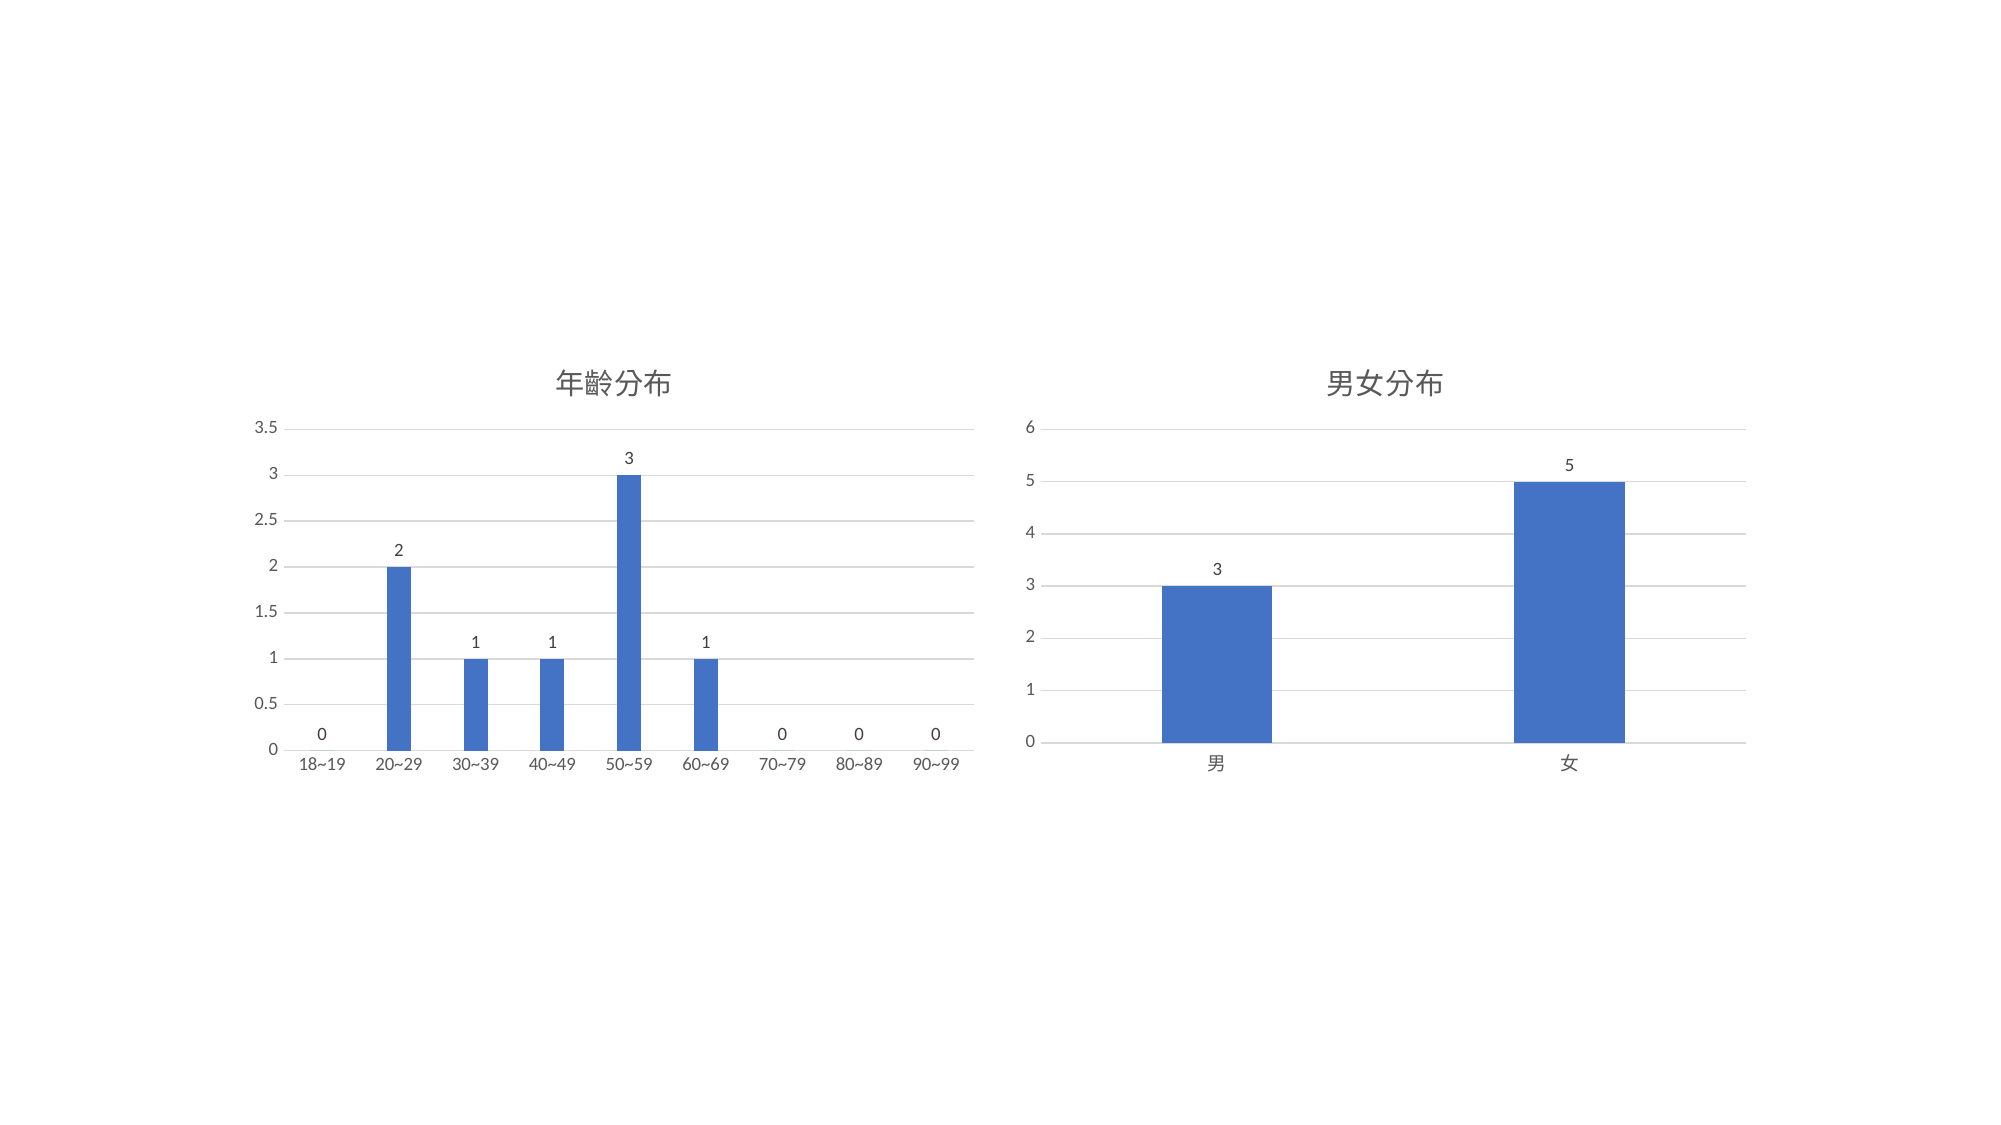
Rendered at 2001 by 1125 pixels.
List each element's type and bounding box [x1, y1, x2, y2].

chart [1010, 334, 1761, 785]
chart [239, 334, 990, 785]
